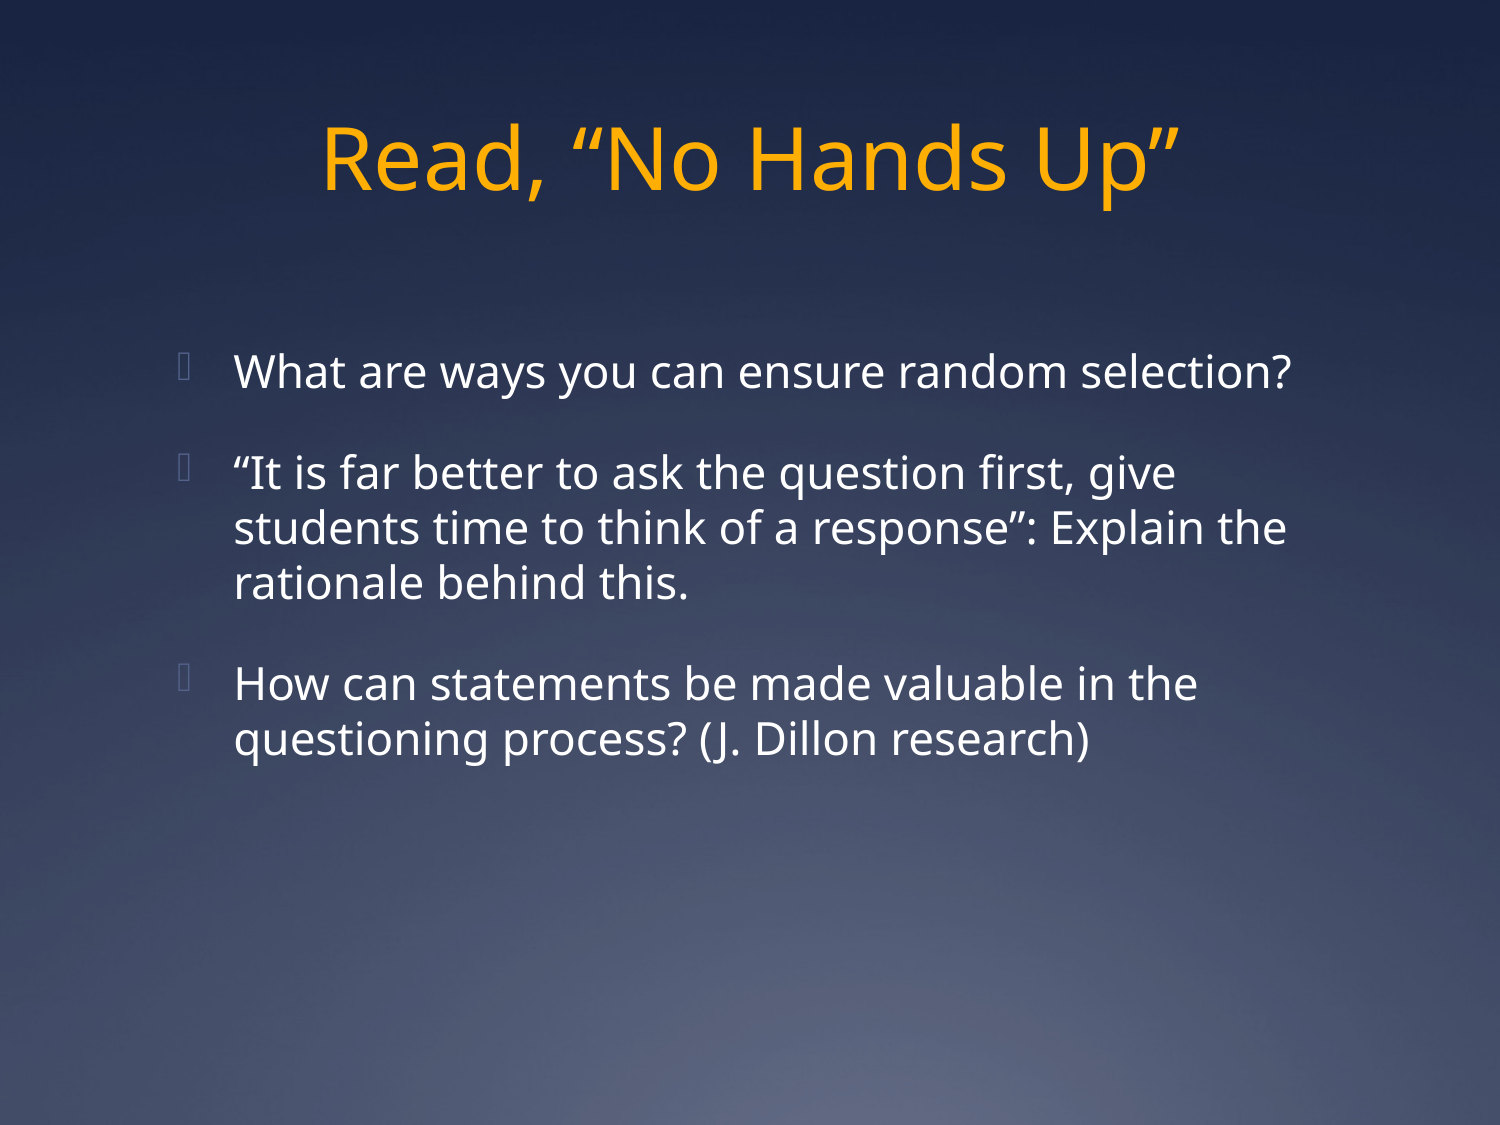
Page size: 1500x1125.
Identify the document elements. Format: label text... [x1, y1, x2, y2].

list What are ways you can ensure random selection? “It is far better to ask the question first, give students time to think of a response”: Explain the rationale behind this. How can statements be made valuable in the questioning process? (J. Dillon research) [162, 335, 1338, 1005]
title Read, “No Hands Up” [100, 95, 1400, 225]
